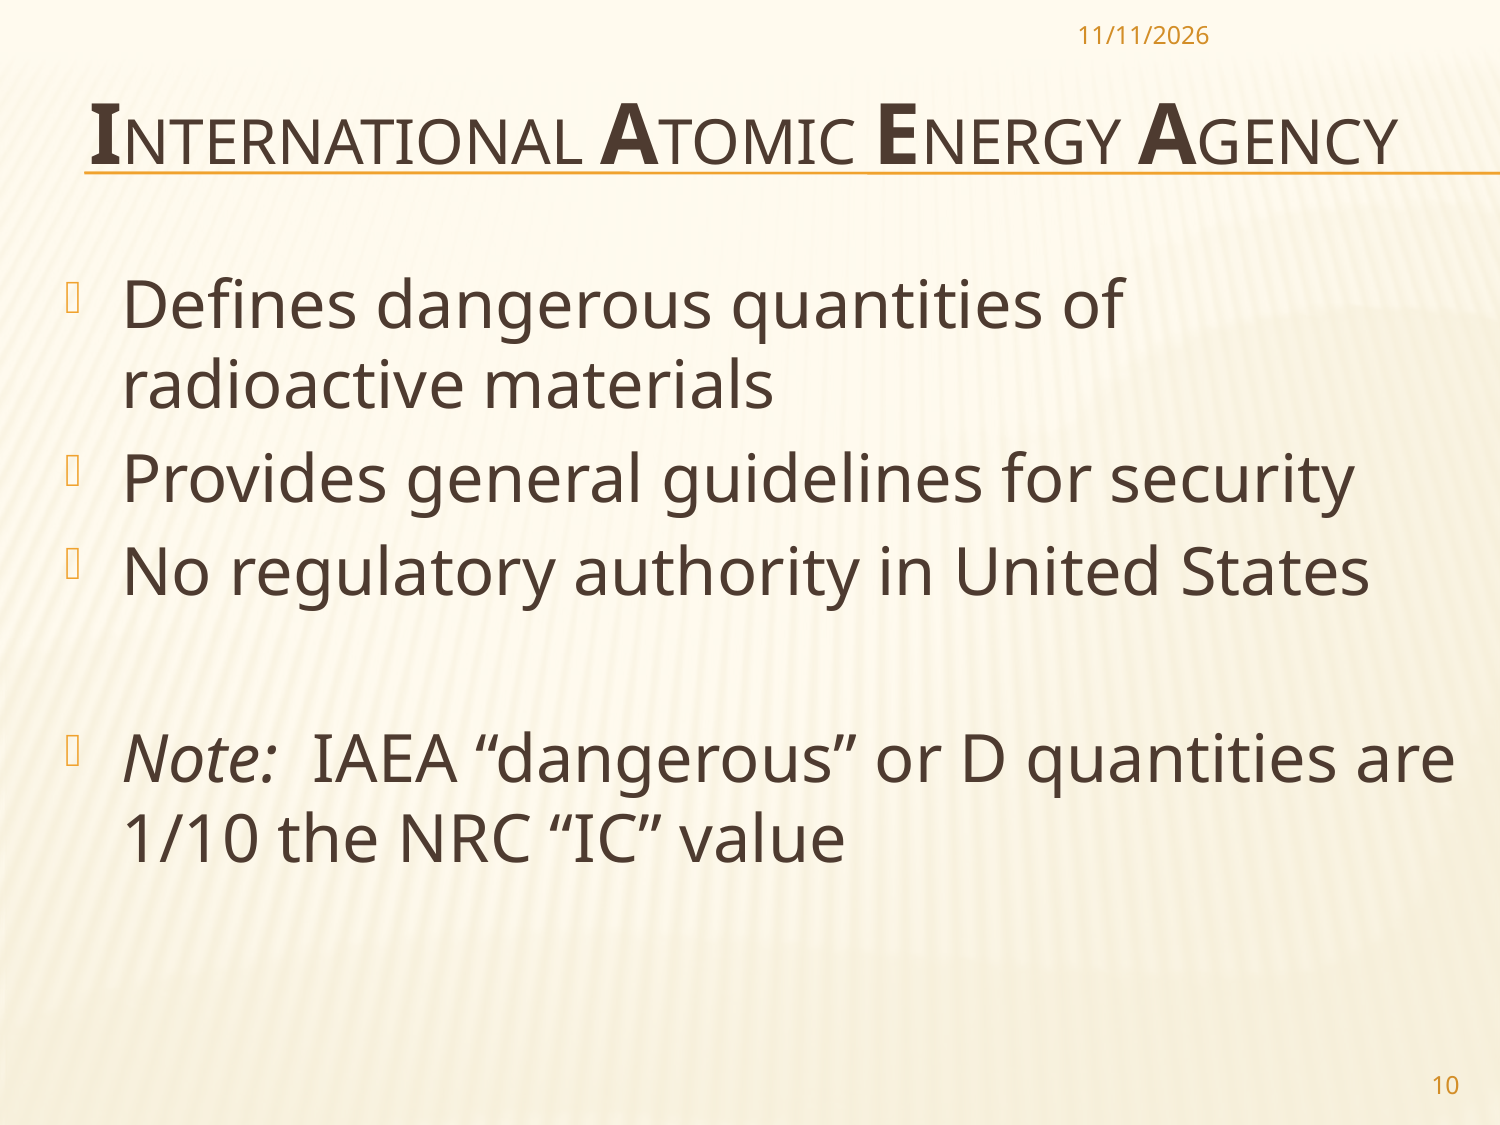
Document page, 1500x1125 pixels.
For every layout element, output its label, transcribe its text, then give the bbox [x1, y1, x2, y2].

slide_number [1062, 12, 1475, 60]
title International Atomic Energy Agency [75, 62, 1500, 200]
slide_number 10 [1350, 1061, 1475, 1103]
list Defines dangerous quantities of radioactive materials Provides general guidelines for security No regulatory authority in United States Note: IAEA “dangerous” or D quantities are 1/10 the NRC “IC” value [50, 254, 1475, 998]
